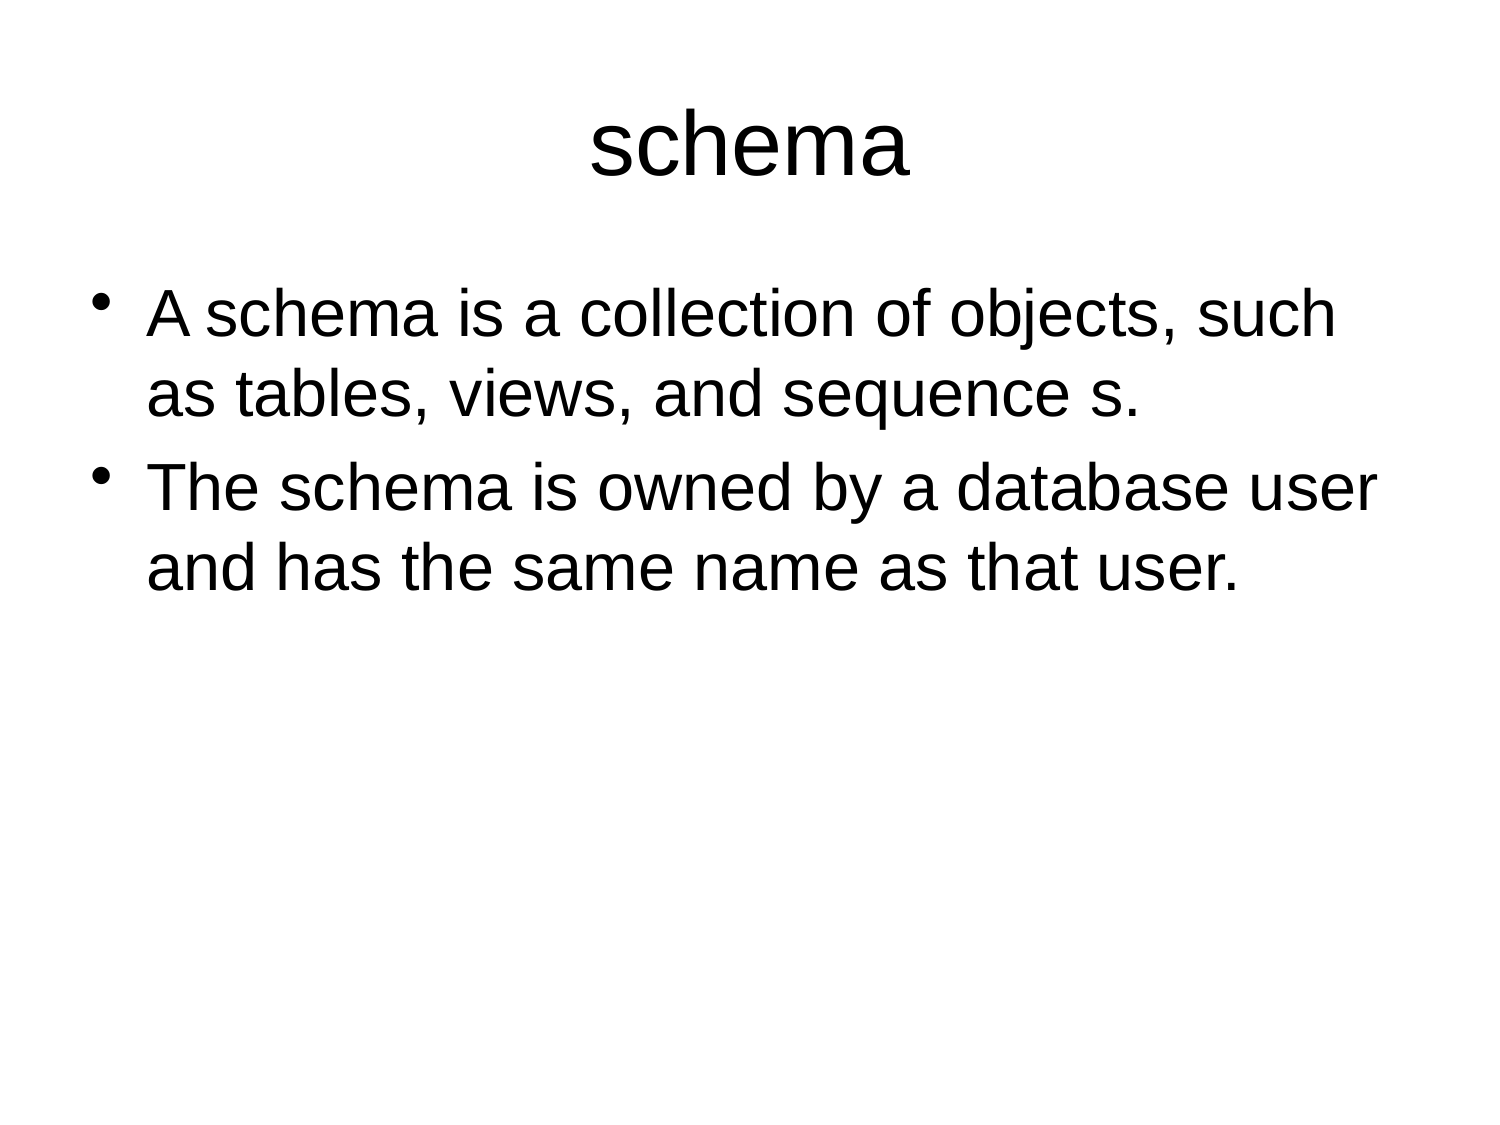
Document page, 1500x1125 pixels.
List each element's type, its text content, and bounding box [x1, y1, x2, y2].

title schema [74, 44, 1426, 233]
list A schema is a collection of objects, such as tables, views, and sequence s. The schema is owned by a database user and has the same name as that user. [74, 262, 1426, 1006]
